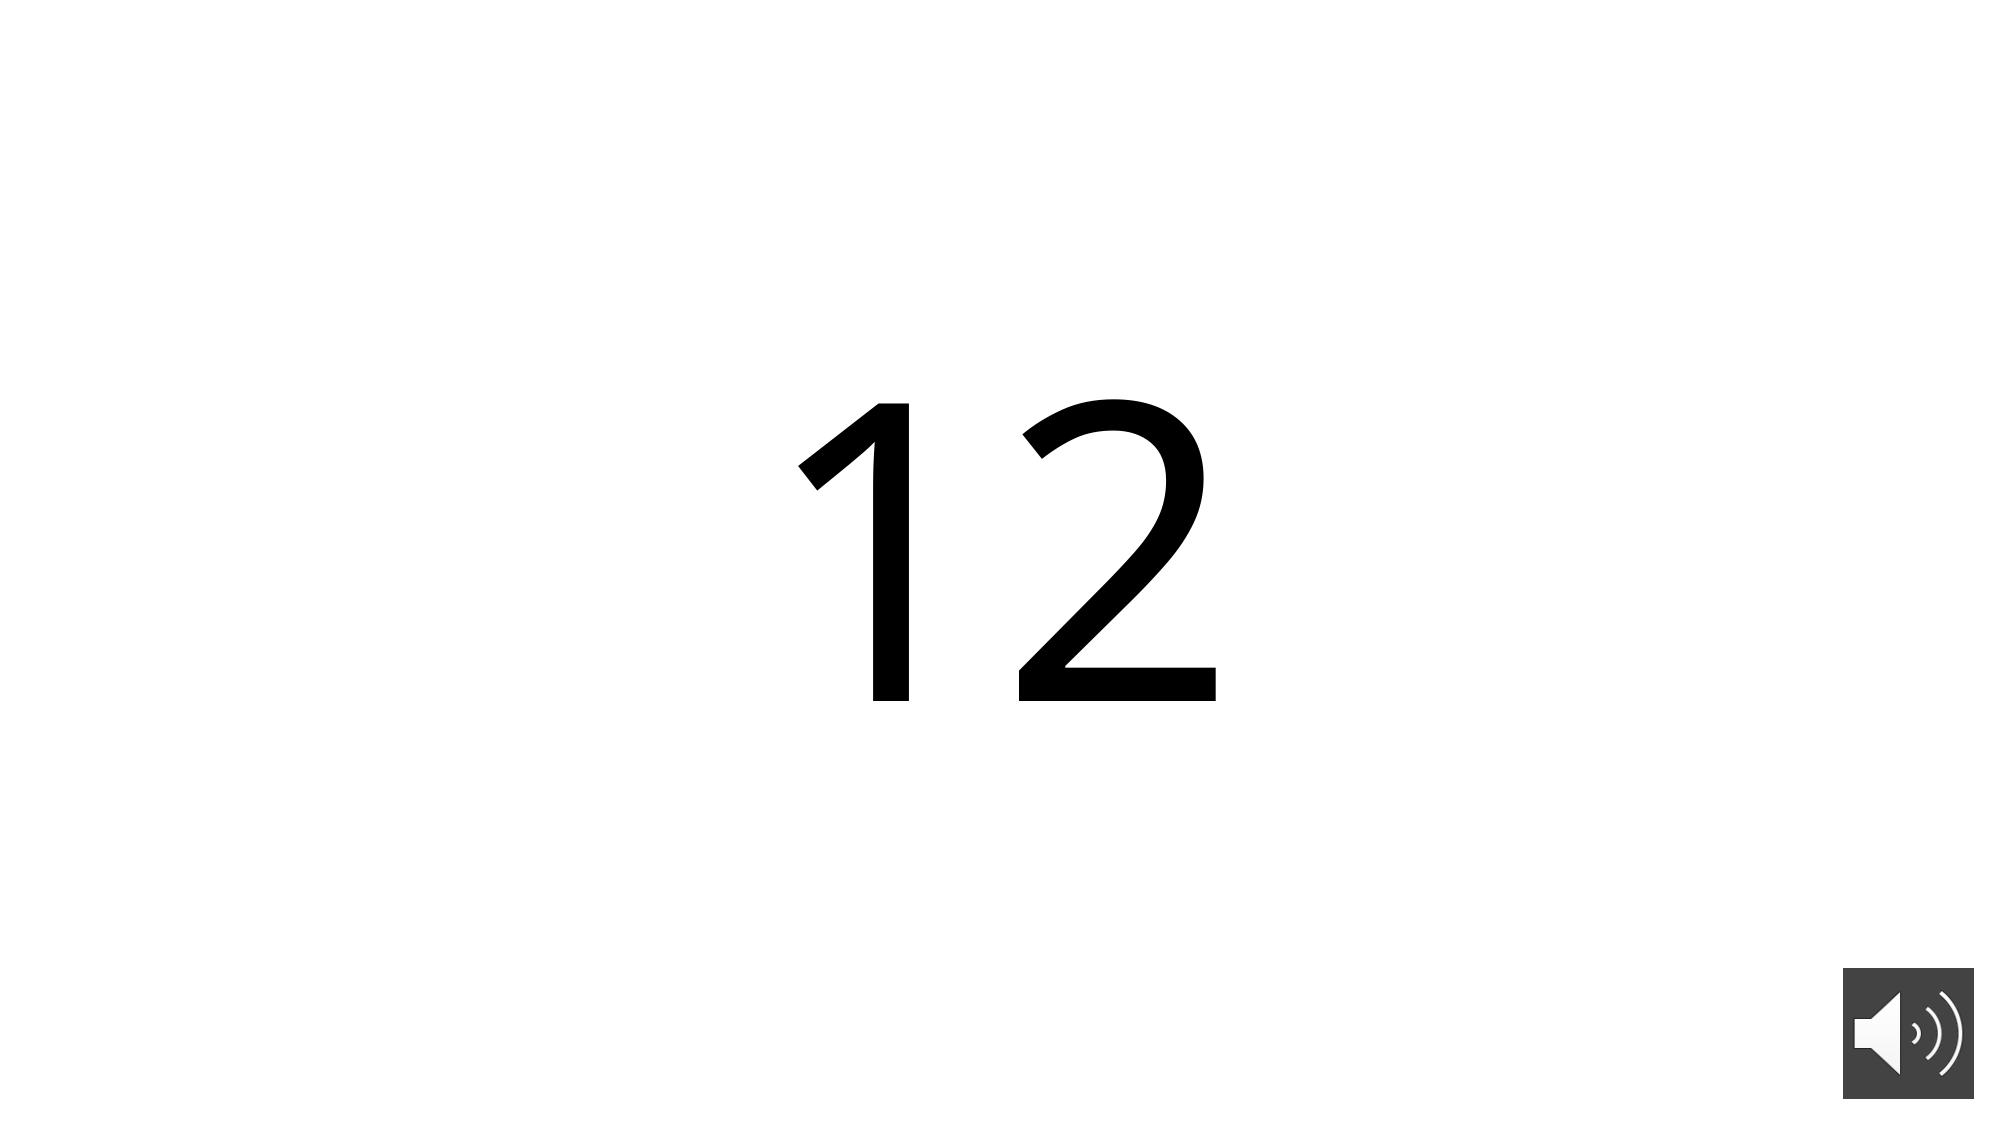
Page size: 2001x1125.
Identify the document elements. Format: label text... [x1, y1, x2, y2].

title 12 [743, 325, 1257, 800]
picture [1841, 966, 1976, 1101]
